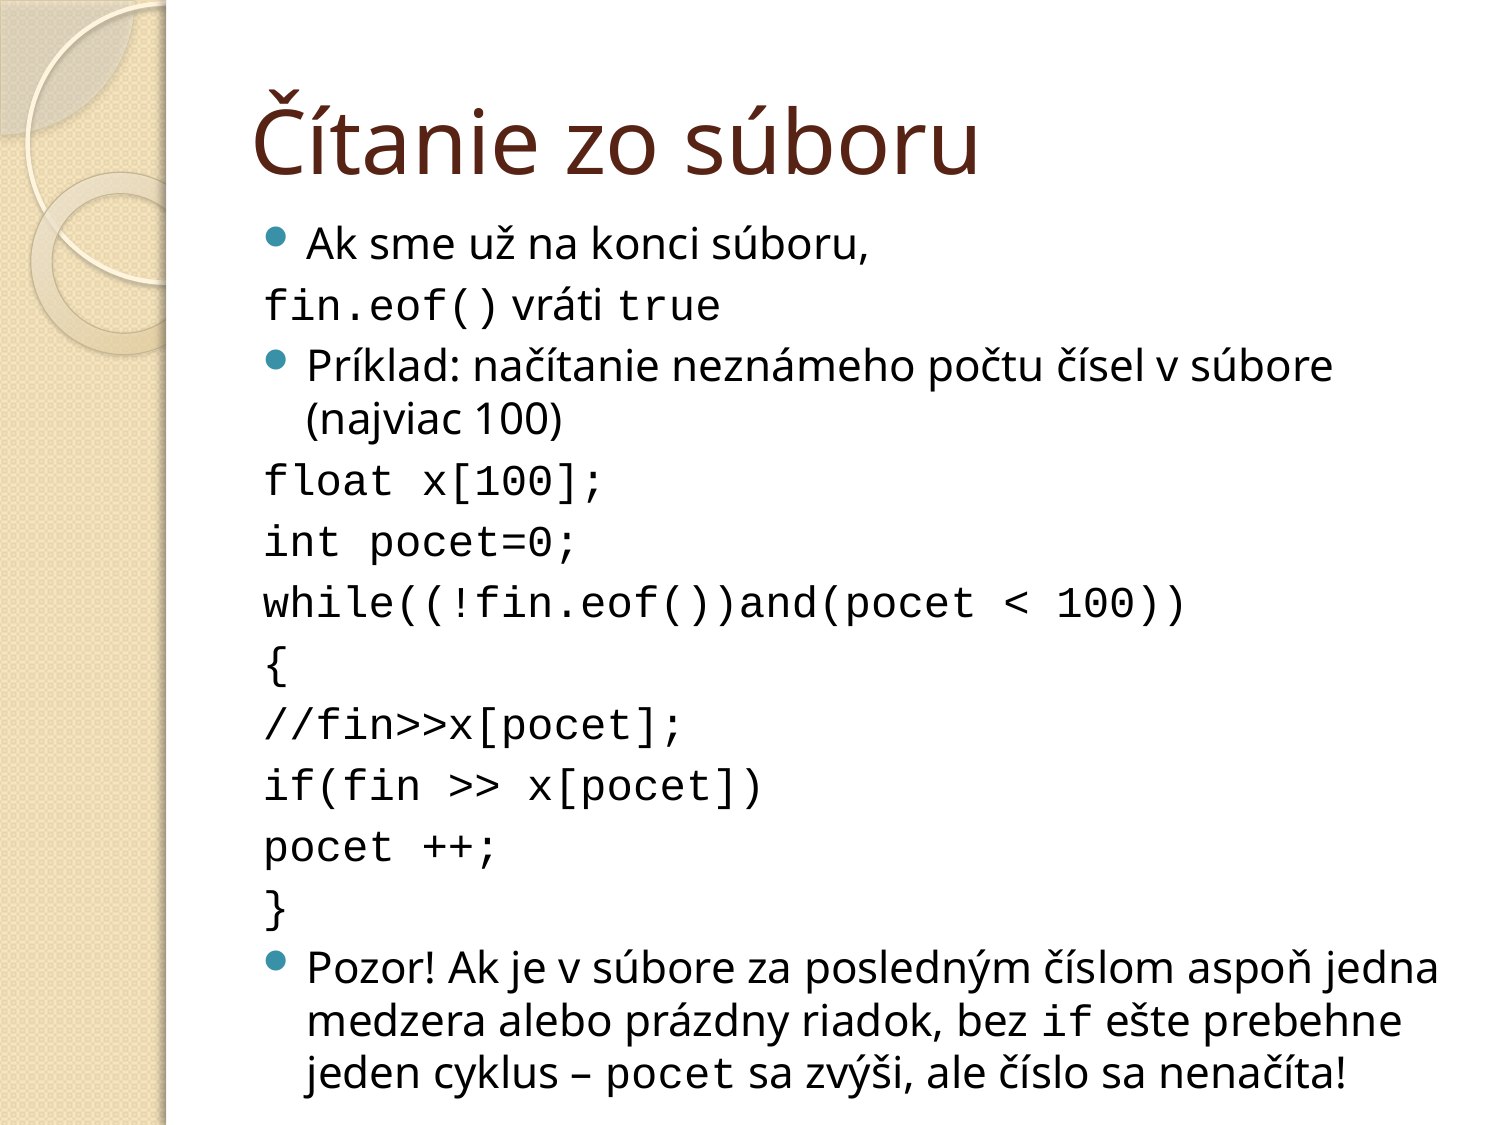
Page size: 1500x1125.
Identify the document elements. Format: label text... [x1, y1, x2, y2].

list Ak sme už na konci súboru, fin.eof() vráti true Príklad: načítanie neznámeho počtu čísel v súbore (najviac 100) float x[100]; int pocet=0; while((!fin.eof())and(pocet < 100)) { //fin>>x[pocet]; if(fin >> x[pocet]) pocet ++; } Pozor! Ak je v súbore za posledným číslom aspoň jedna medzera alebo prázdny riadok, bez if ešte prebehne jeden cyklus – pocet sa zvýši, ale číslo sa nenačíta! [235, 208, 1466, 1125]
title Čítanie zo súboru [235, 45, 1466, 208]
